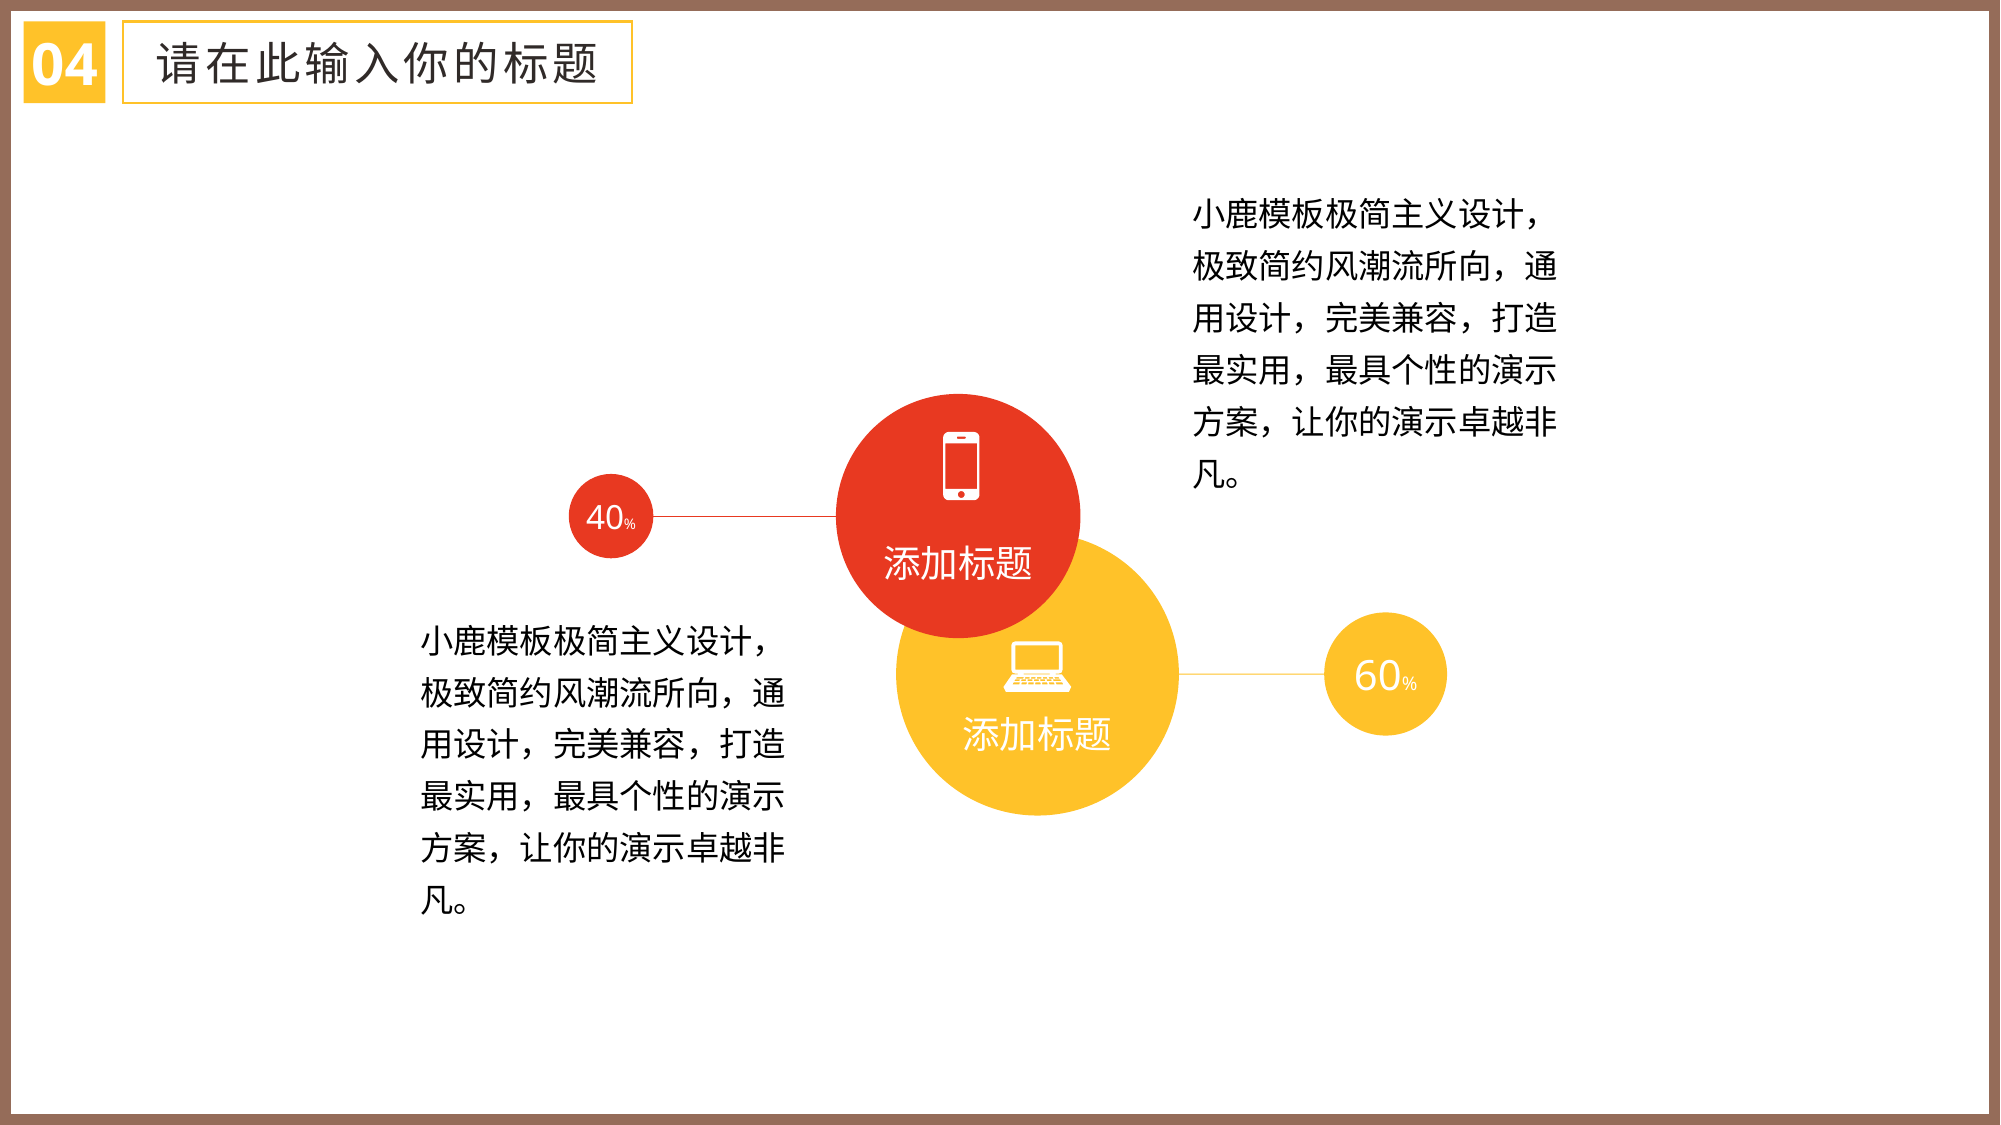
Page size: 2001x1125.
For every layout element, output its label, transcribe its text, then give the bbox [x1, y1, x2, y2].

text_box 添加标题 [895, 538, 1180, 817]
text_box [0, 0, 2000, 1125]
text_box 添加标题 [834, 392, 1082, 640]
text_box 60% [1323, 611, 1449, 737]
text_box 小鹿模板极简主义设计，极致简约风潮流所向，通用设计，完美兼容，打造最实用，最具个性的演示方案，让你的演示卓越非凡。 [1177, 133, 1594, 501]
text_box 请在此输入你的标题 [122, 20, 633, 104]
text_box 04 [23, 20, 106, 104]
text_box [1003, 641, 1072, 692]
text_box [943, 431, 980, 501]
text_box 40% [567, 472, 655, 560]
text_box 小鹿模板极简主义设计，极致简约风潮流所向，通用设计，完美兼容，打造最实用，最具个性的演示方案，让你的演示卓越非凡。 [405, 600, 812, 956]
